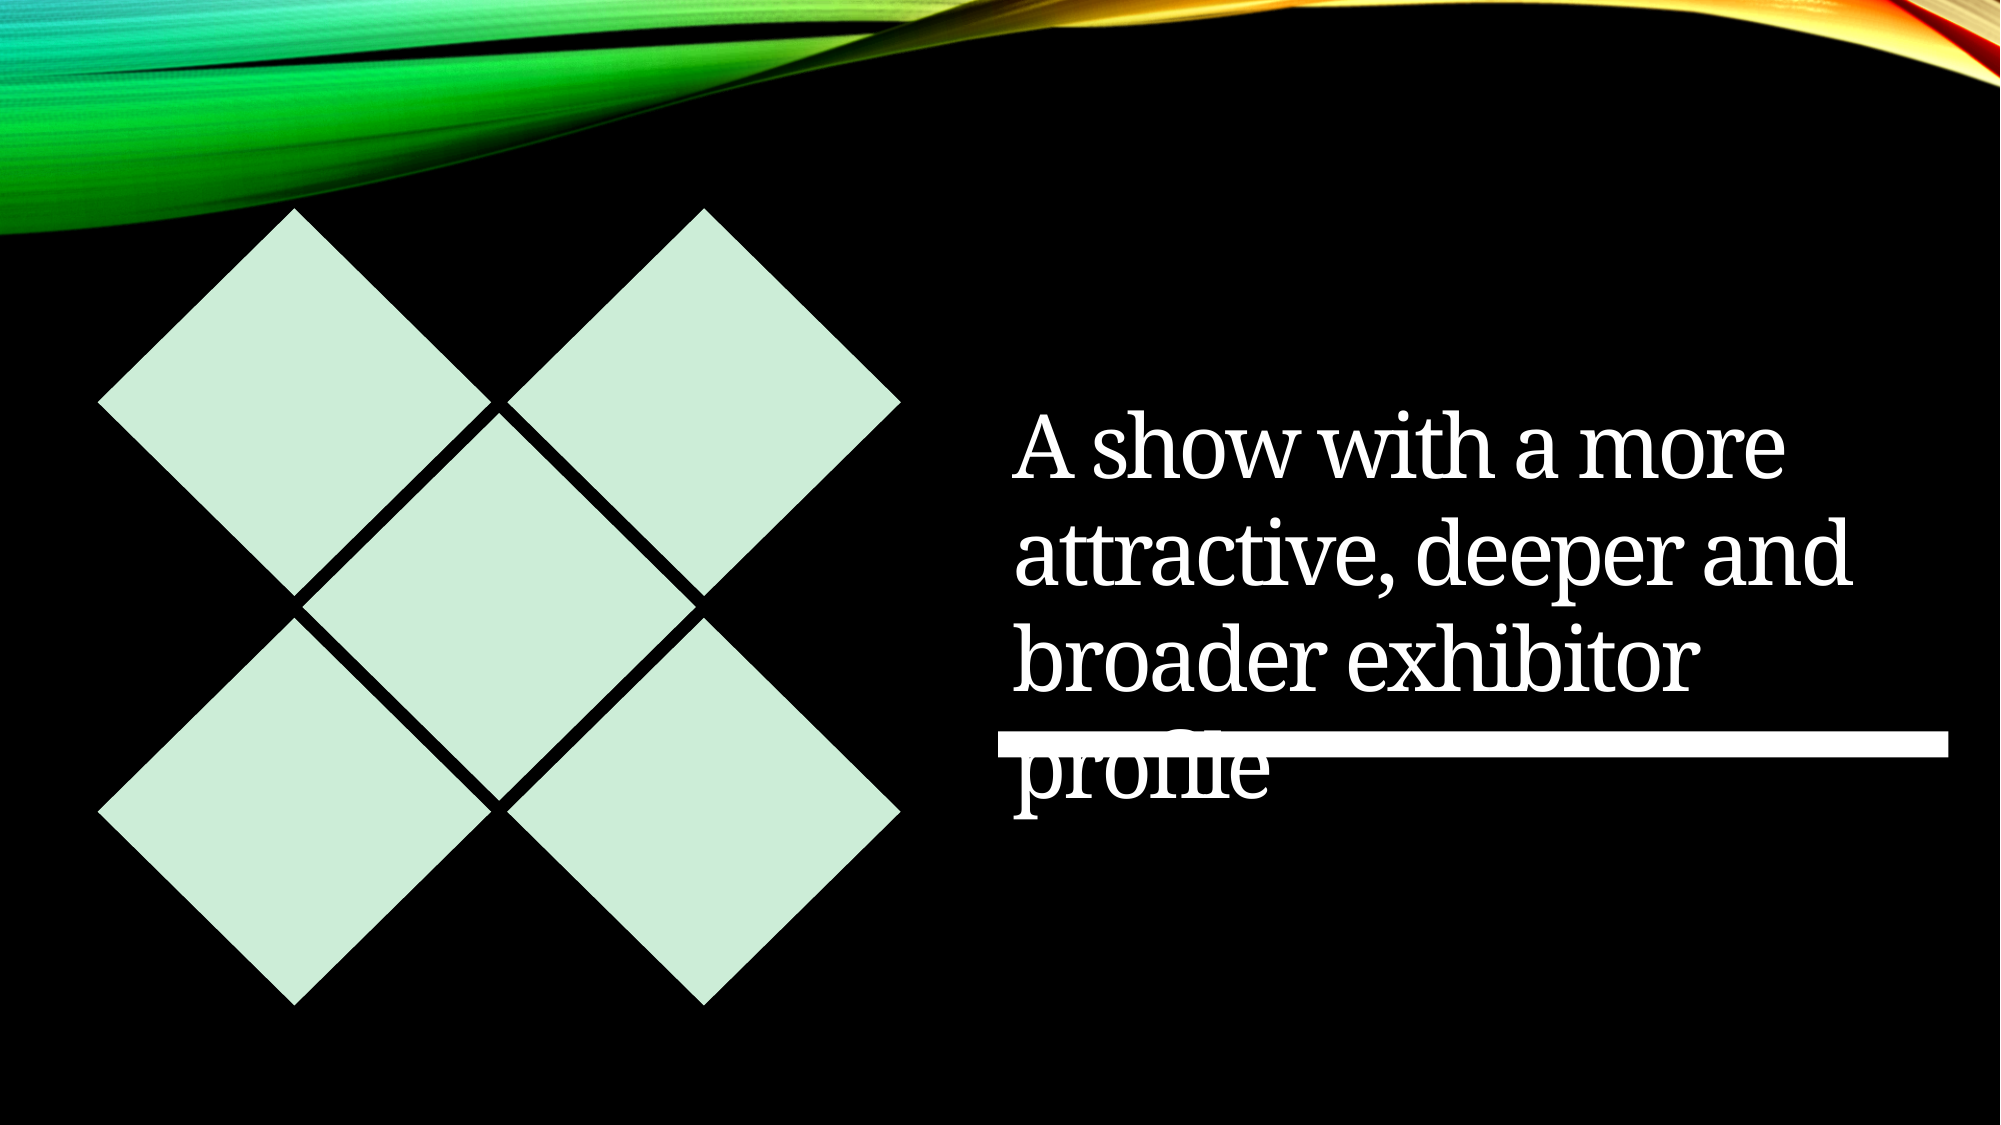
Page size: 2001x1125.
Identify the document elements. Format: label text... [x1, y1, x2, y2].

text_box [506, 617, 902, 1006]
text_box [97, 617, 492, 1006]
text_box [997, 730, 1949, 758]
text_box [506, 207, 902, 597]
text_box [301, 412, 697, 802]
text_box A show with a more attractive, deeper and broader exhibitor profile [998, 758, 1949, 824]
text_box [97, 207, 492, 597]
picture [0, 0, 2000, 237]
text_box A show with a more attractive, deeper and broader exhibitor profile [998, 382, 1949, 730]
